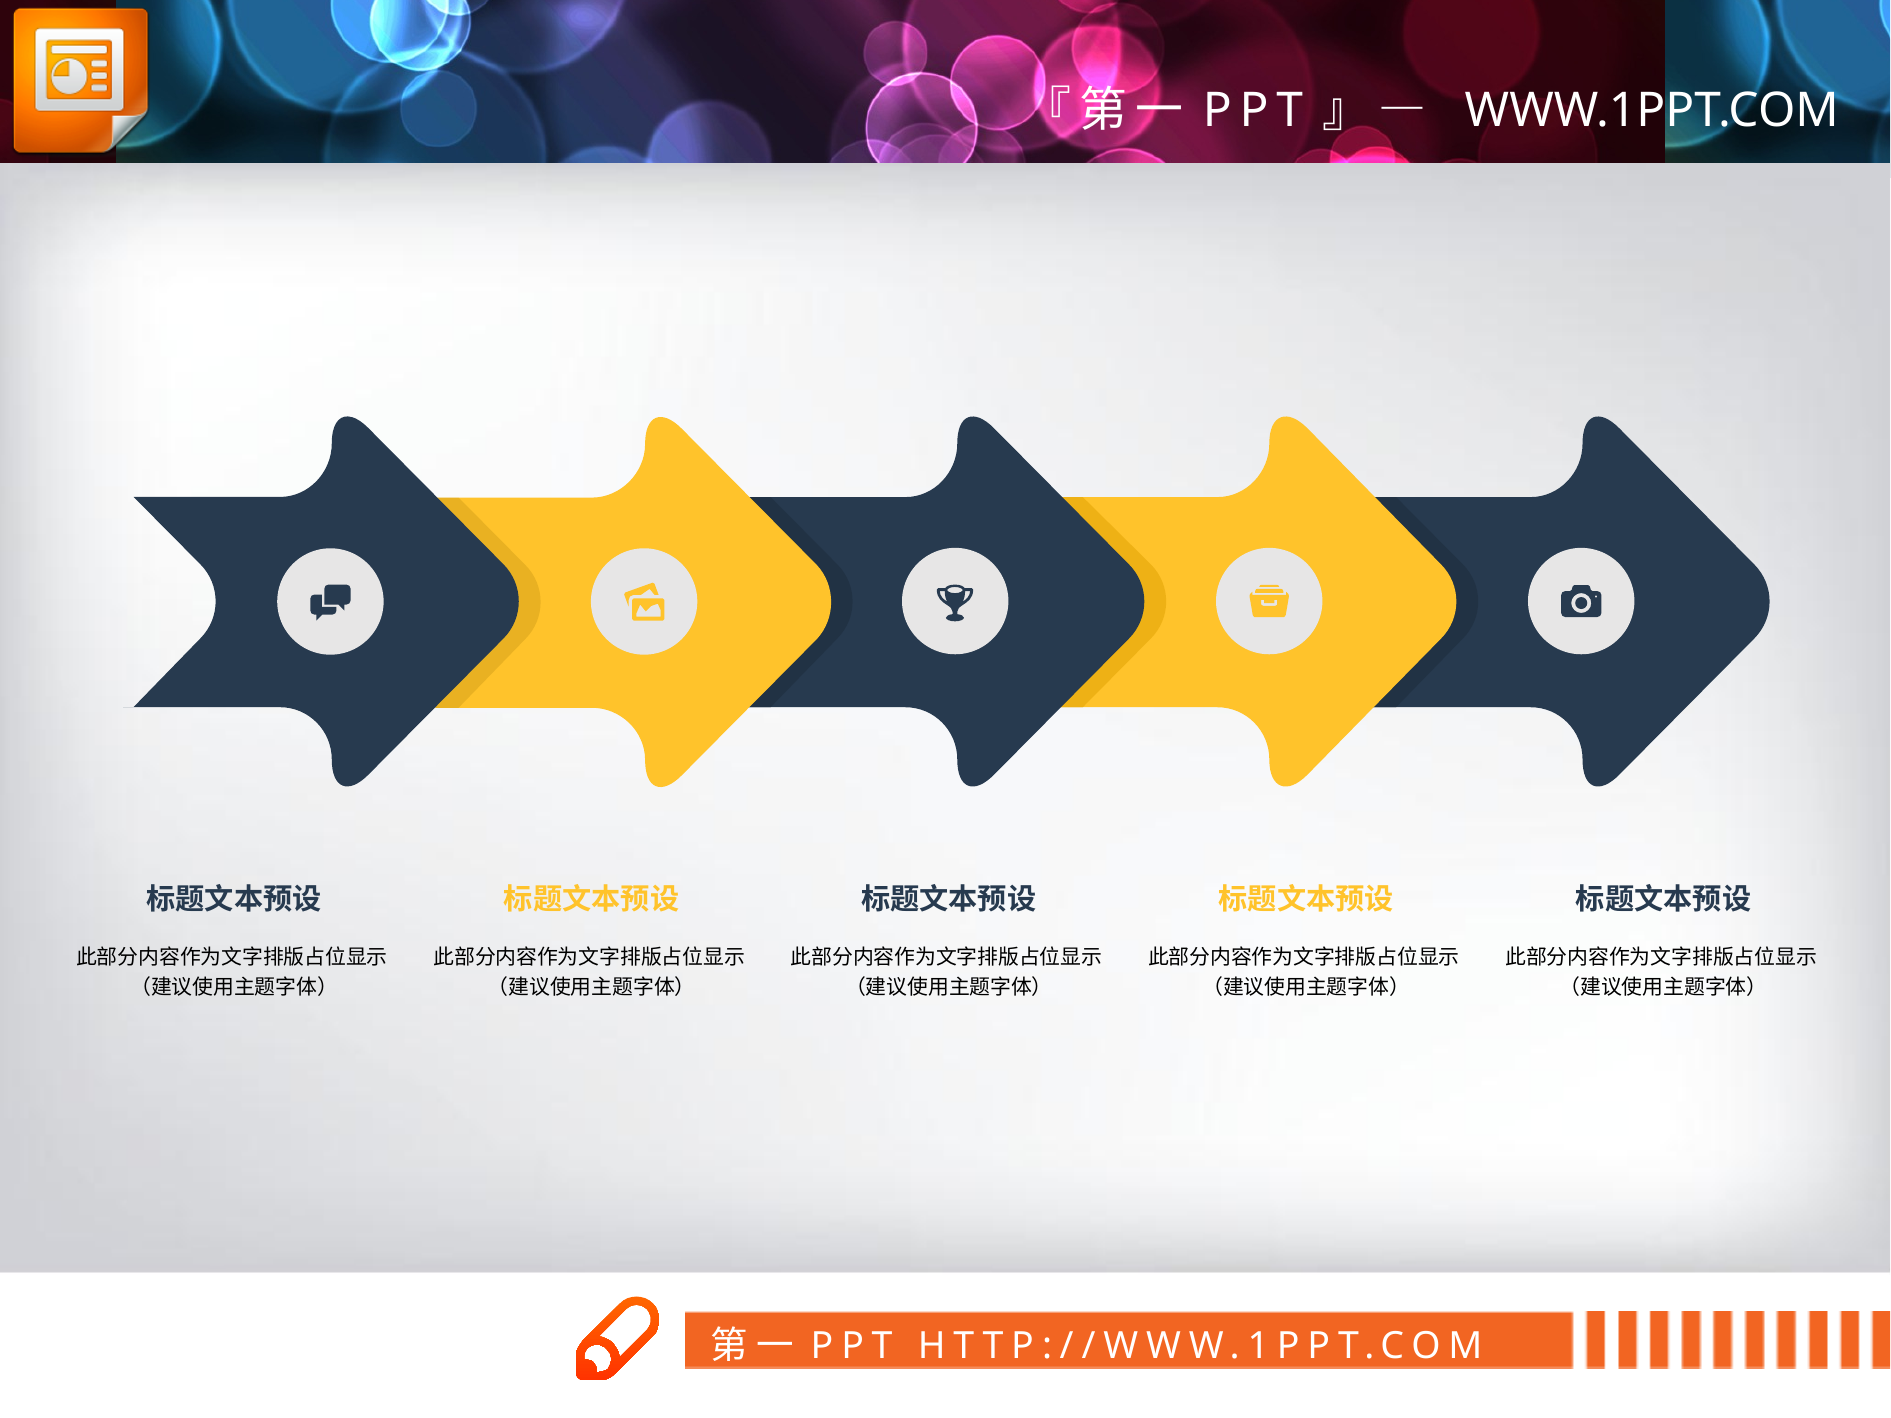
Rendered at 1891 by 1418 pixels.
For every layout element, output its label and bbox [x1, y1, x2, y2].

picture [685, 1311, 1891, 1369]
text_box [122, 407, 1775, 796]
text_box [66, 874, 1832, 1017]
picture [0, 0, 1891, 1275]
